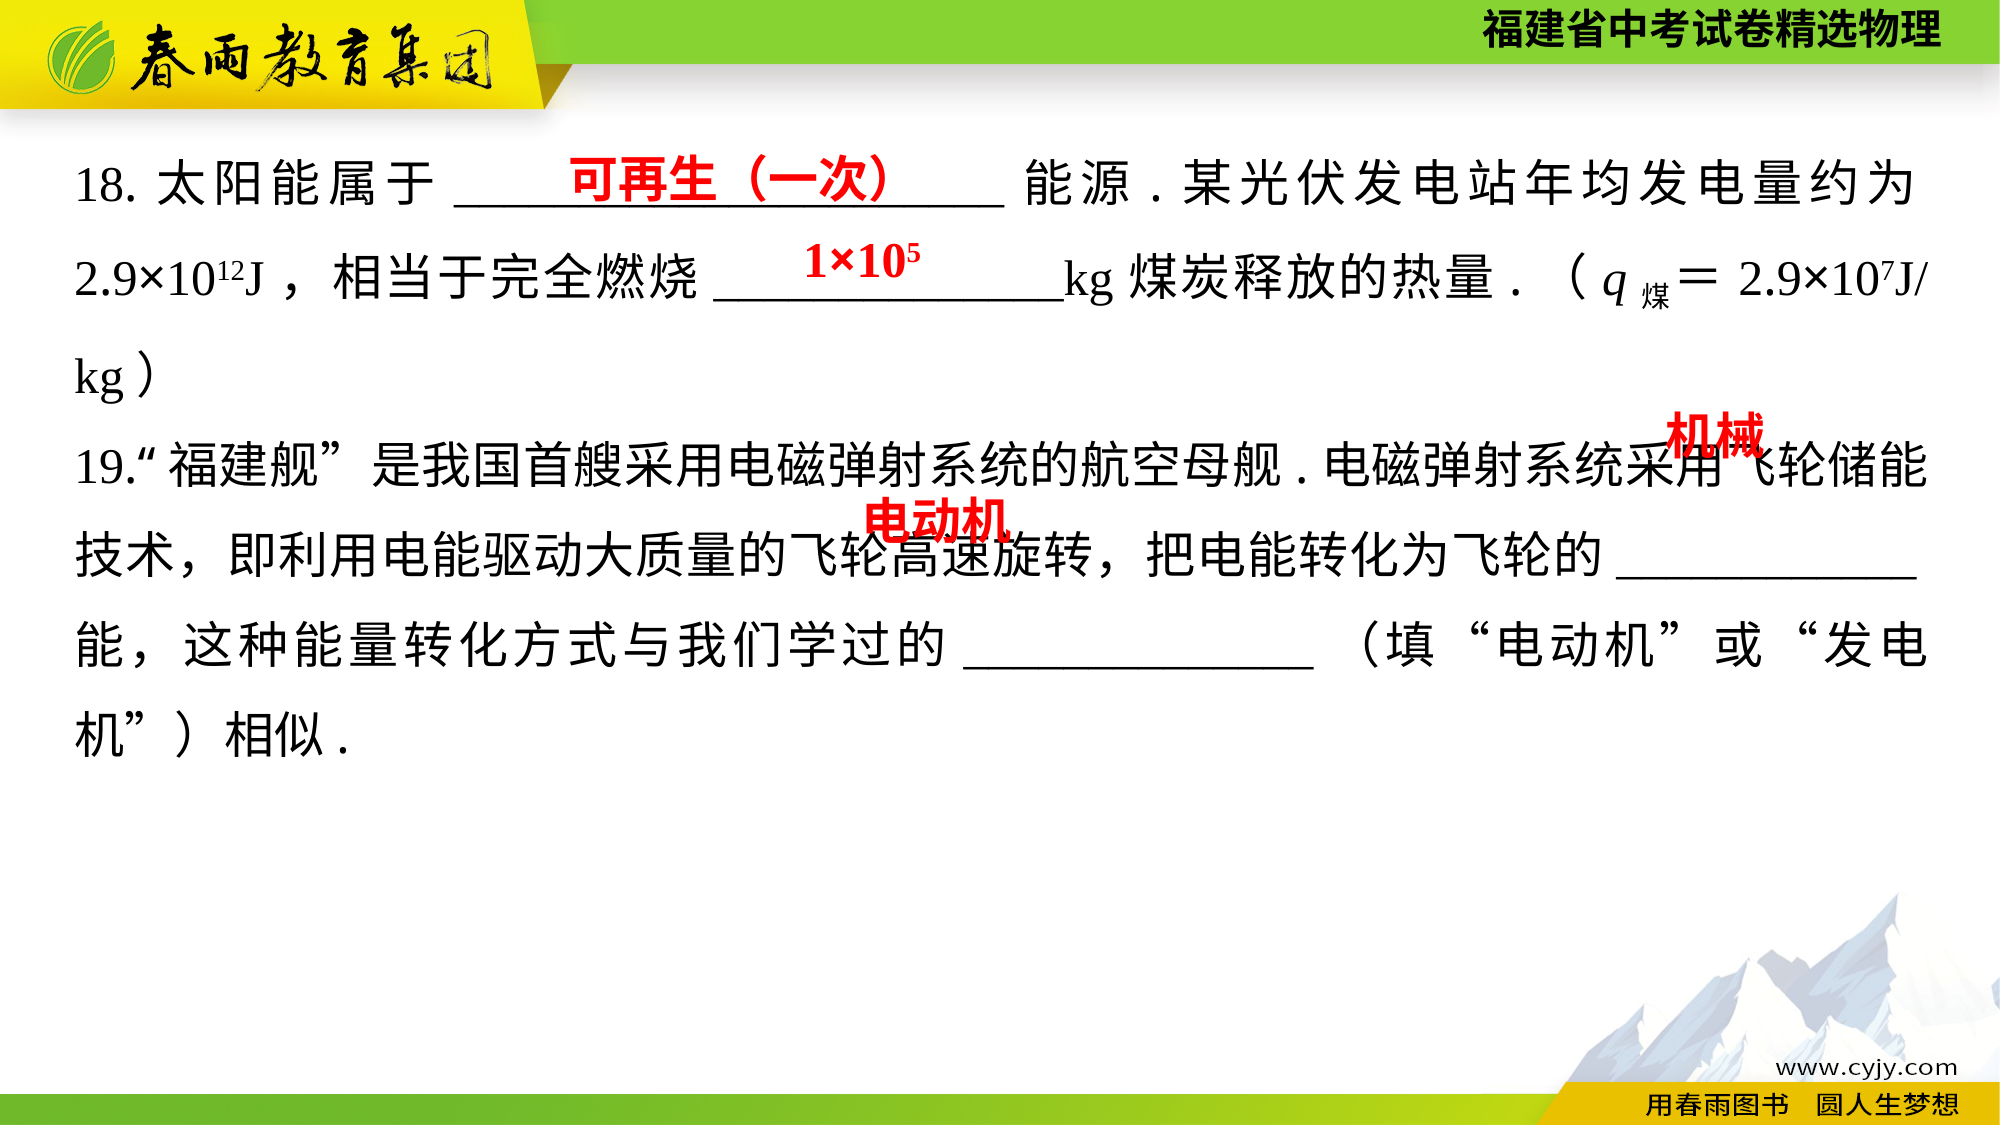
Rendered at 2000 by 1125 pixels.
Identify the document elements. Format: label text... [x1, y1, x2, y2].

text_box 机械 [1650, 397, 1781, 472]
text_box 电动机 [846, 481, 1027, 557]
text_box 可再生（一次） [553, 110, 934, 216]
picture [0, 0, 2000, 1125]
list 18.太阳能属于______________________能源.某光伏发电站年均发电量约为2.9×1012J，相当于完全燃烧______________kg煤炭释放的热量.（q煤＝2.9×107J/kg） 19.“福建舰”是我国首艘采用电磁弹射系统的航空母舰.电磁弹射系统采用飞轮储能技术，即利用电能驱动大质量的飞轮高速旋转，把电能转化为飞轮的____________能，这种能量转化方式与我们学过的______________（填“电动机”或“发电机”）相似. [59, 113, 1944, 584]
text_box 1×105 [788, 219, 937, 295]
